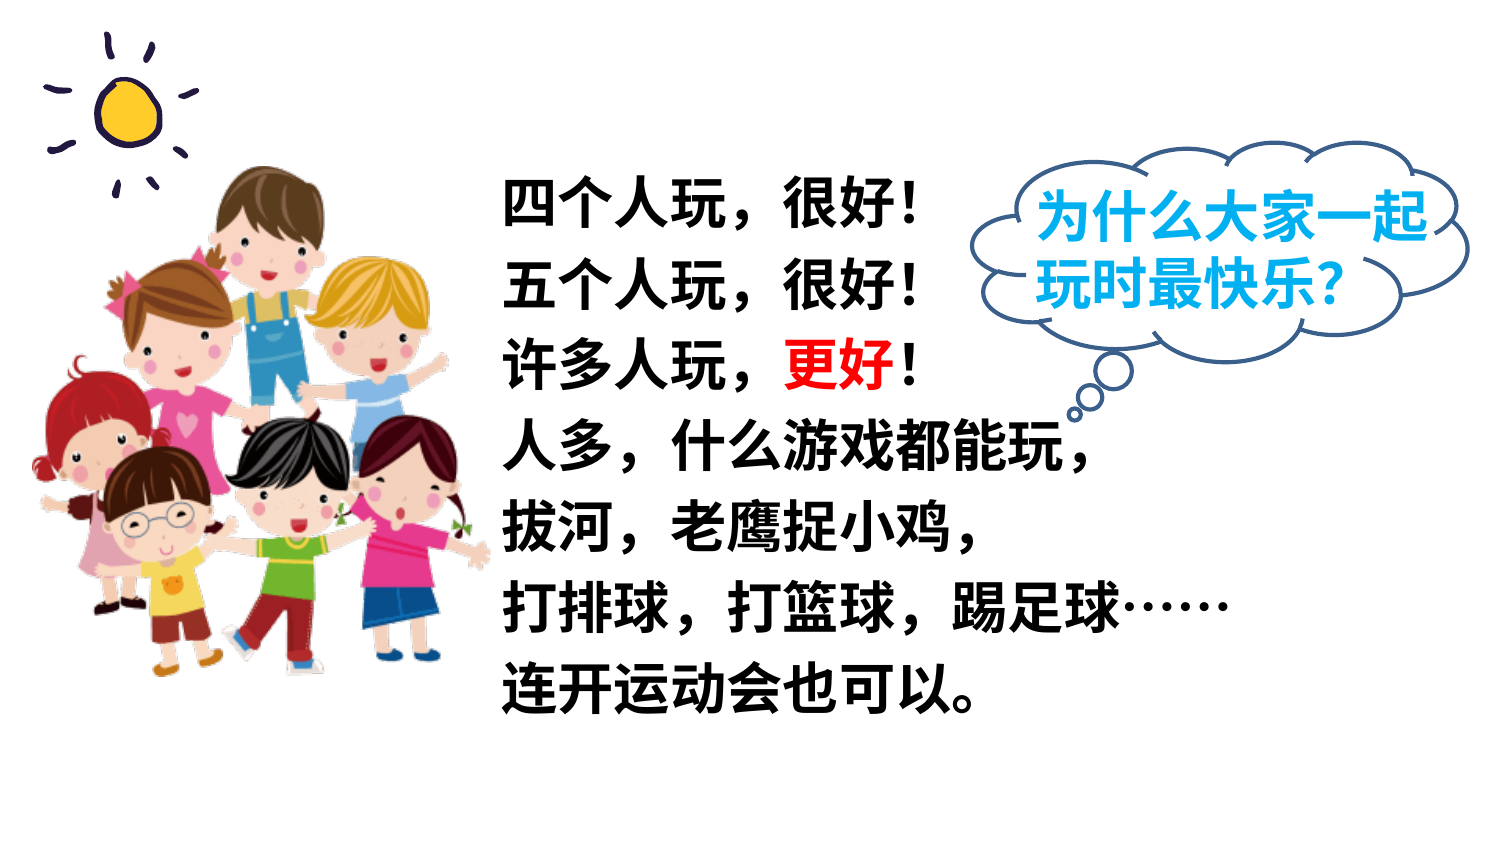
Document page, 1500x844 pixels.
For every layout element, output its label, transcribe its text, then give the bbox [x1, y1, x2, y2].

text_box 为什么大家一起玩时最快乐？ [1023, 175, 1442, 322]
text_box [1442, 179, 1470, 287]
text_box 四个人玩，很好！ 五个人玩，很好！ 许多人玩，更好！ 人多，什么游戏都能玩， 拔河，老鹰捉小鸡， 打排球，打篮球，踢足球…… 连开运动会也可以。 [490, 148, 1292, 727]
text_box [42, 30, 201, 199]
text_box [969, 186, 1388, 423]
text_box [1036, 140, 1435, 175]
picture [32, 166, 491, 677]
